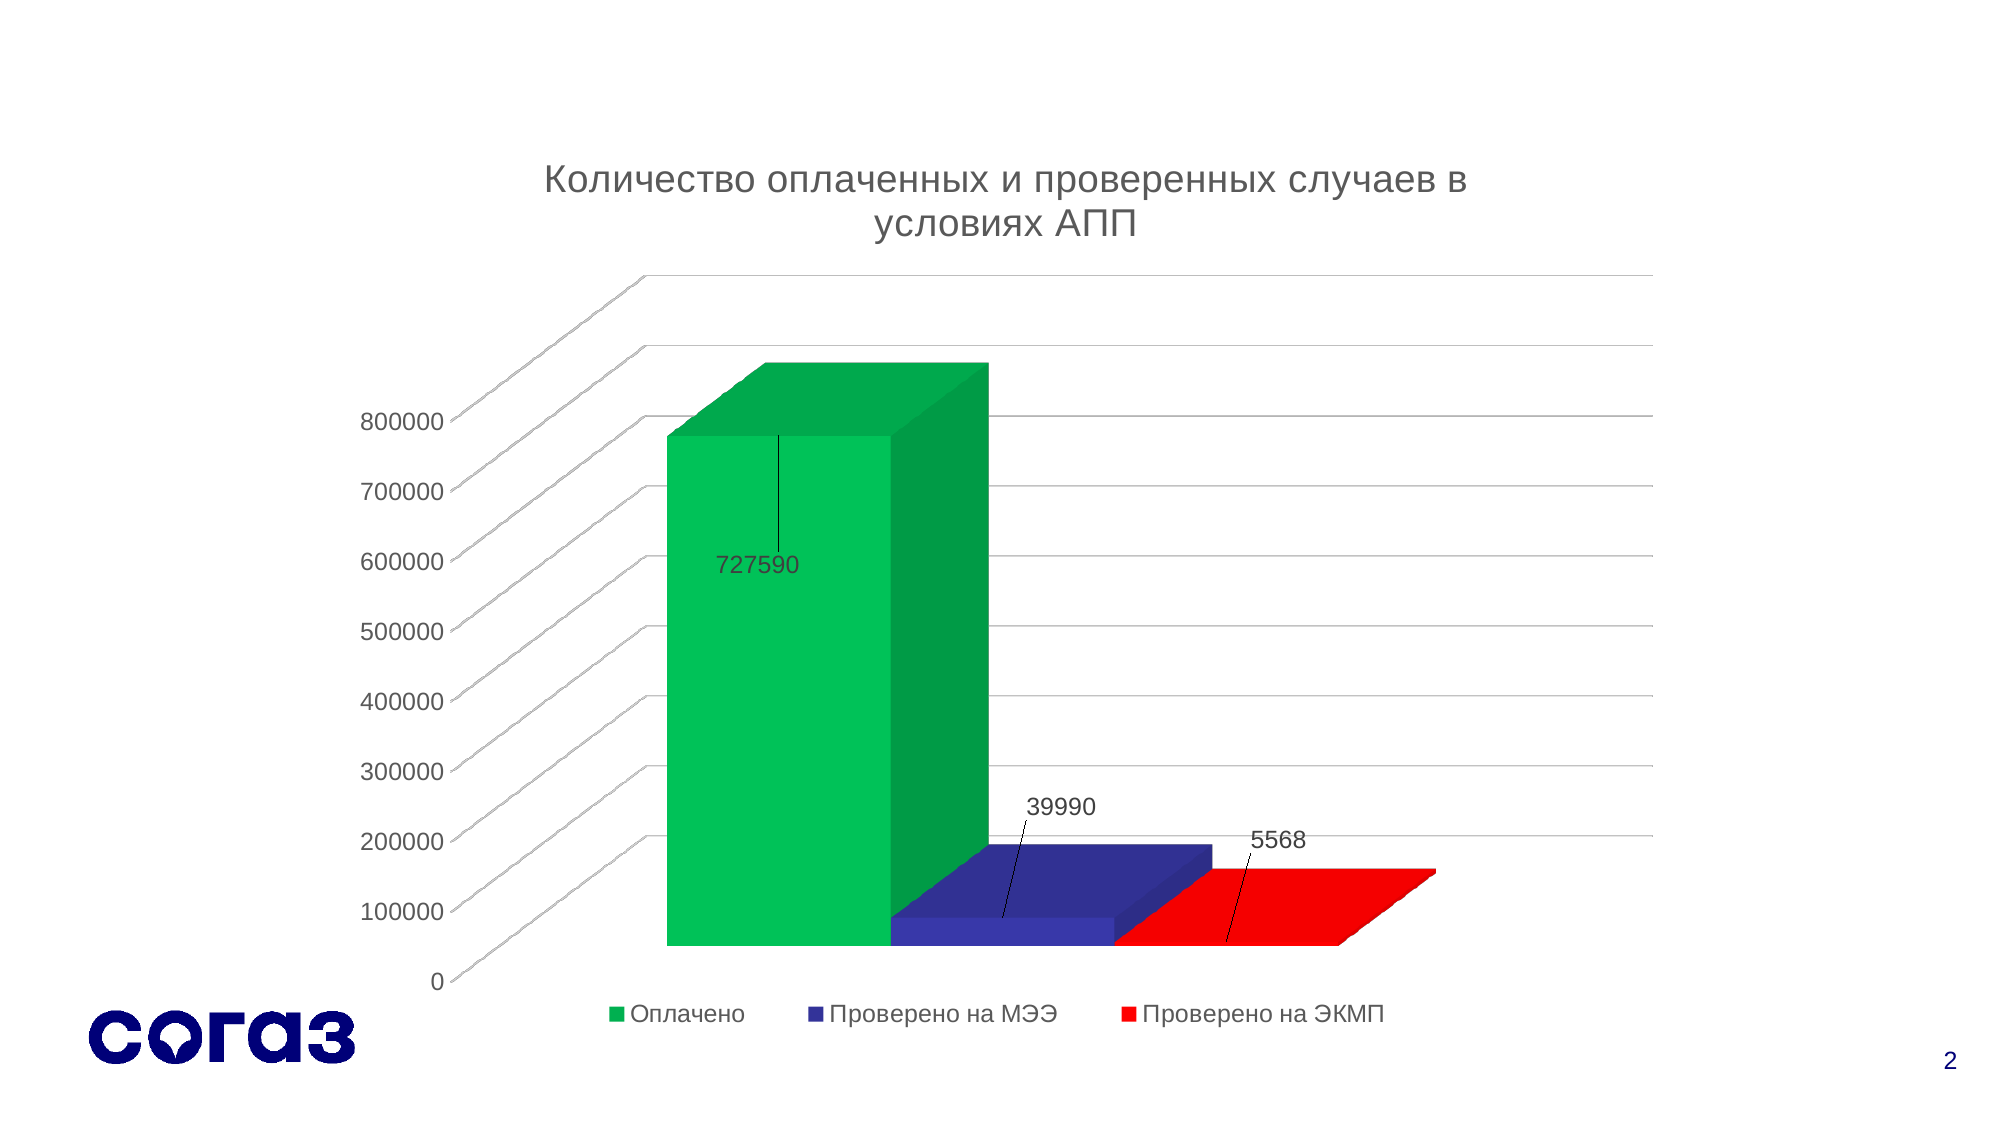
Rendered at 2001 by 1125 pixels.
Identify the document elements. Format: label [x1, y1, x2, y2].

picture [76, 982, 367, 1092]
chart [335, 120, 1678, 1063]
